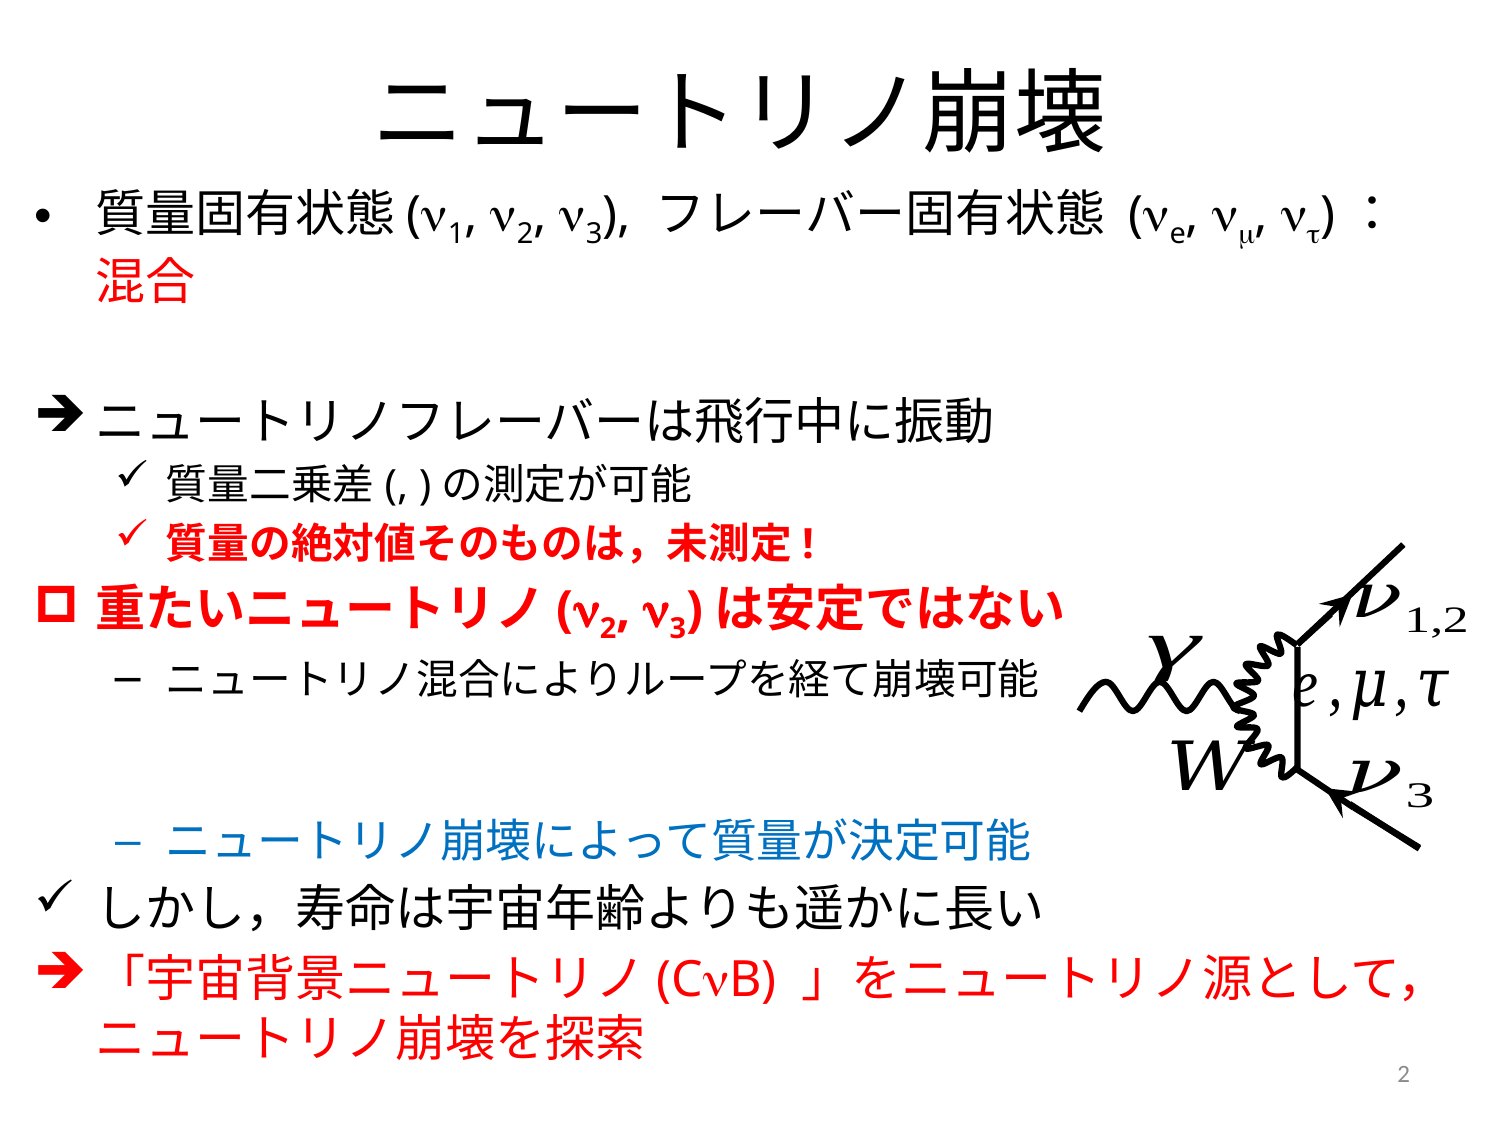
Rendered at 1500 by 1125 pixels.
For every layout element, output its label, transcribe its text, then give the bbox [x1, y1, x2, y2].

slide_number 2 [1074, 1042, 1425, 1103]
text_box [1079, 562, 1471, 829]
title ニュートリノ崩壊 [75, 45, 1425, 173]
